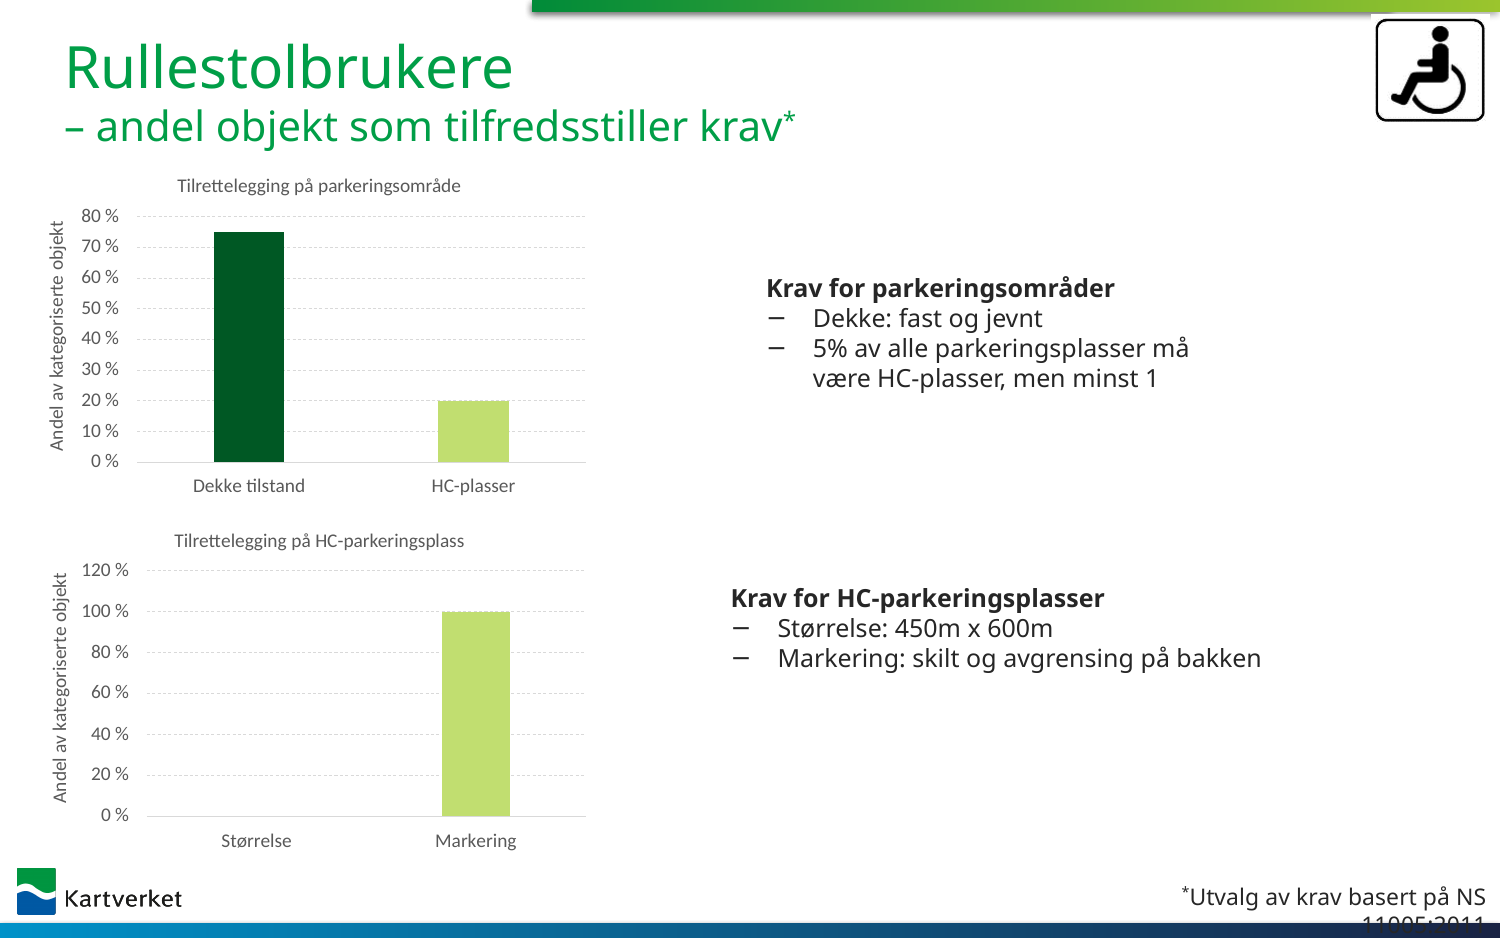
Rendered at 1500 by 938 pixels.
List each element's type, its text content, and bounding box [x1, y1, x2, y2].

text_box *Utvalg av krav basert på NS 11005:2011 [1068, 873, 1500, 938]
picture [41, 166, 598, 505]
text_box Krav for HC-parkeringsplasser Størrelse: 450m x 600m Markering: skilt og avgrensing på bakken [715, 574, 1278, 680]
picture [41, 520, 598, 859]
text_box Rullestolbrukere – andel objekt som tilfredsstiller krav* [49, 23, 1431, 158]
picture [1371, 13, 1491, 127]
text_box Krav for parkeringsområder Dekke: fast og jevnt 5% av alle parkeringsplasser må være HC-plasser, men minst 1 [751, 264, 1232, 400]
